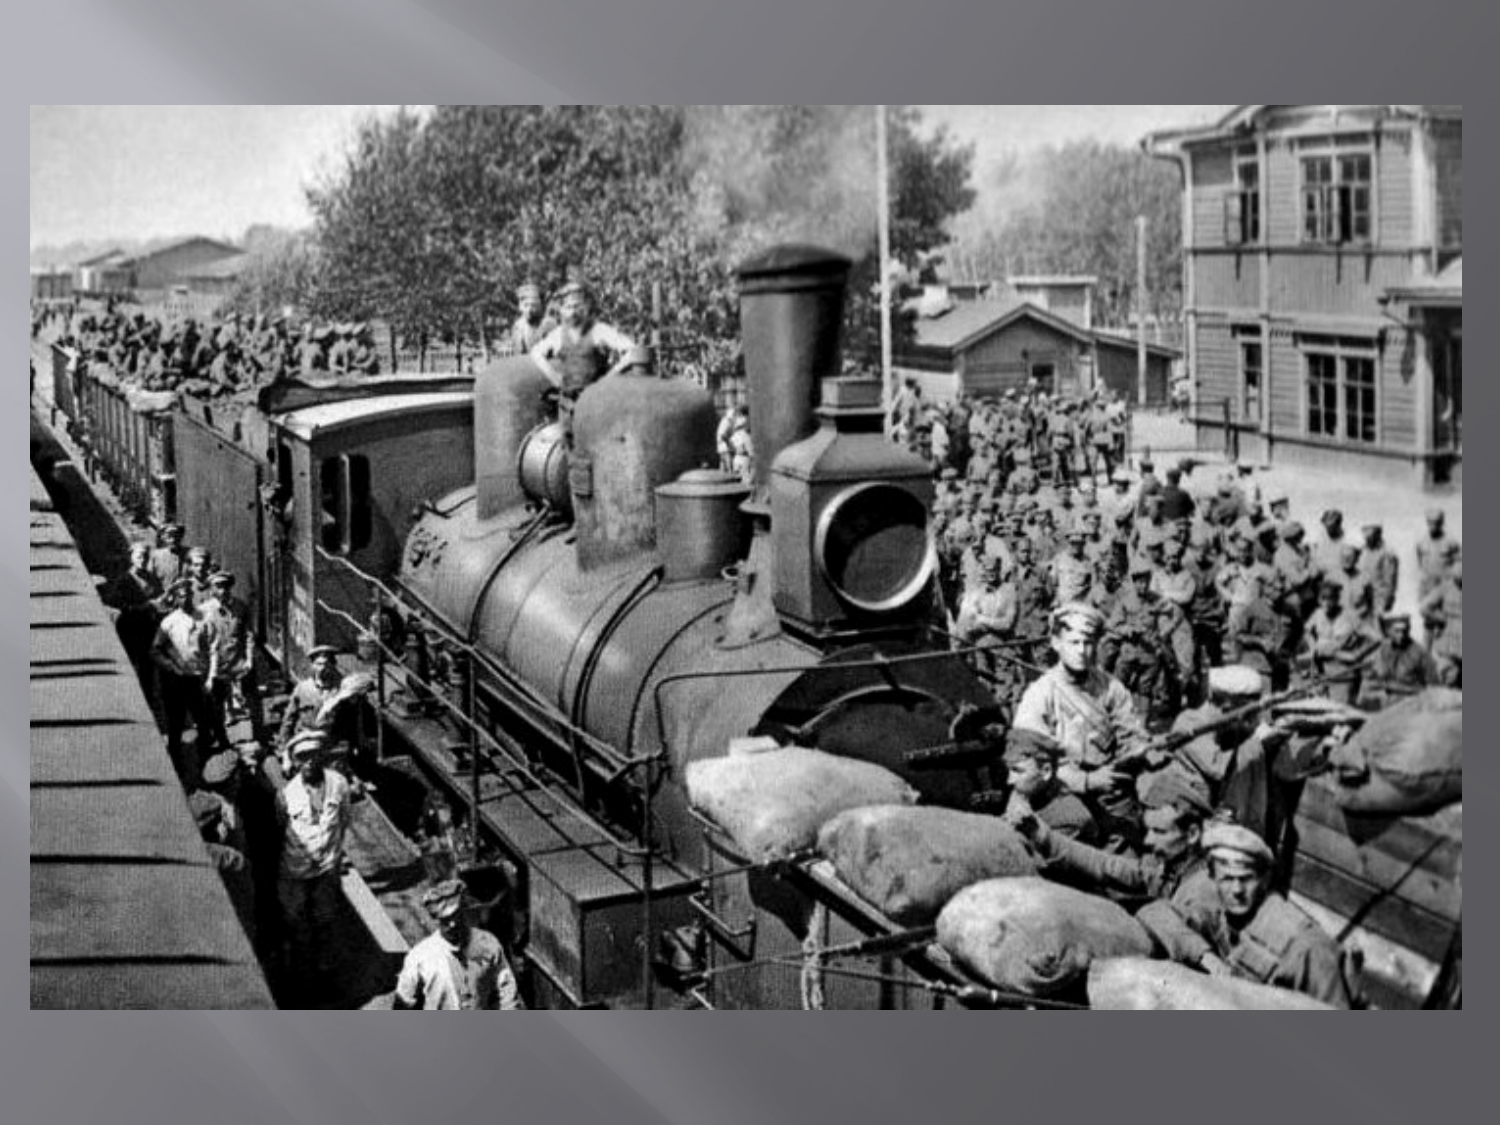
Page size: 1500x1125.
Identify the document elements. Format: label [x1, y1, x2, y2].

list [30, 105, 1462, 1010]
